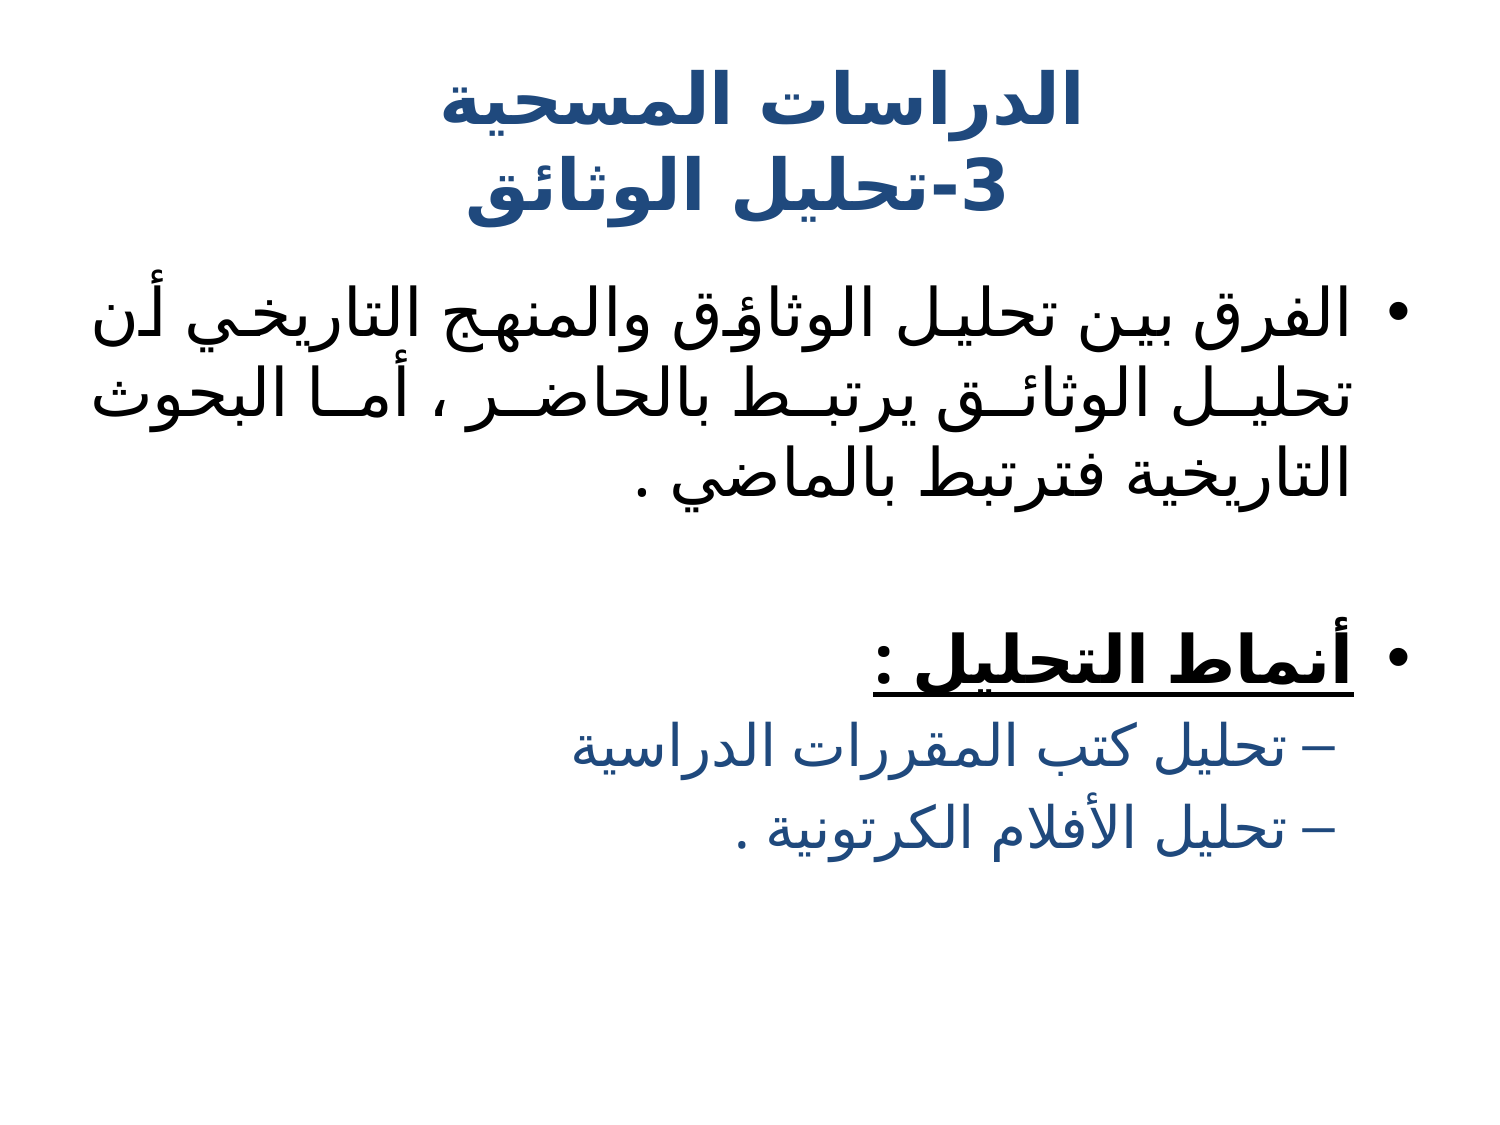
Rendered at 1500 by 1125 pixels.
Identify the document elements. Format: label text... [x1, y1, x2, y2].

list الفرق بين تحليل الوثاؤق والمنهج التاريخي أن تحليل الوثائق يرتبط بالحاضر ، أما البحوث التاريخية فترتبط بالماضي . أنماط التحليل : تحليل كتب المقررات الدراسية تحليل الأفلام الكرتونية . [75, 262, 1425, 1005]
title الدراسات المسحية 3-تحليل الوثائق [75, 45, 1425, 233]
